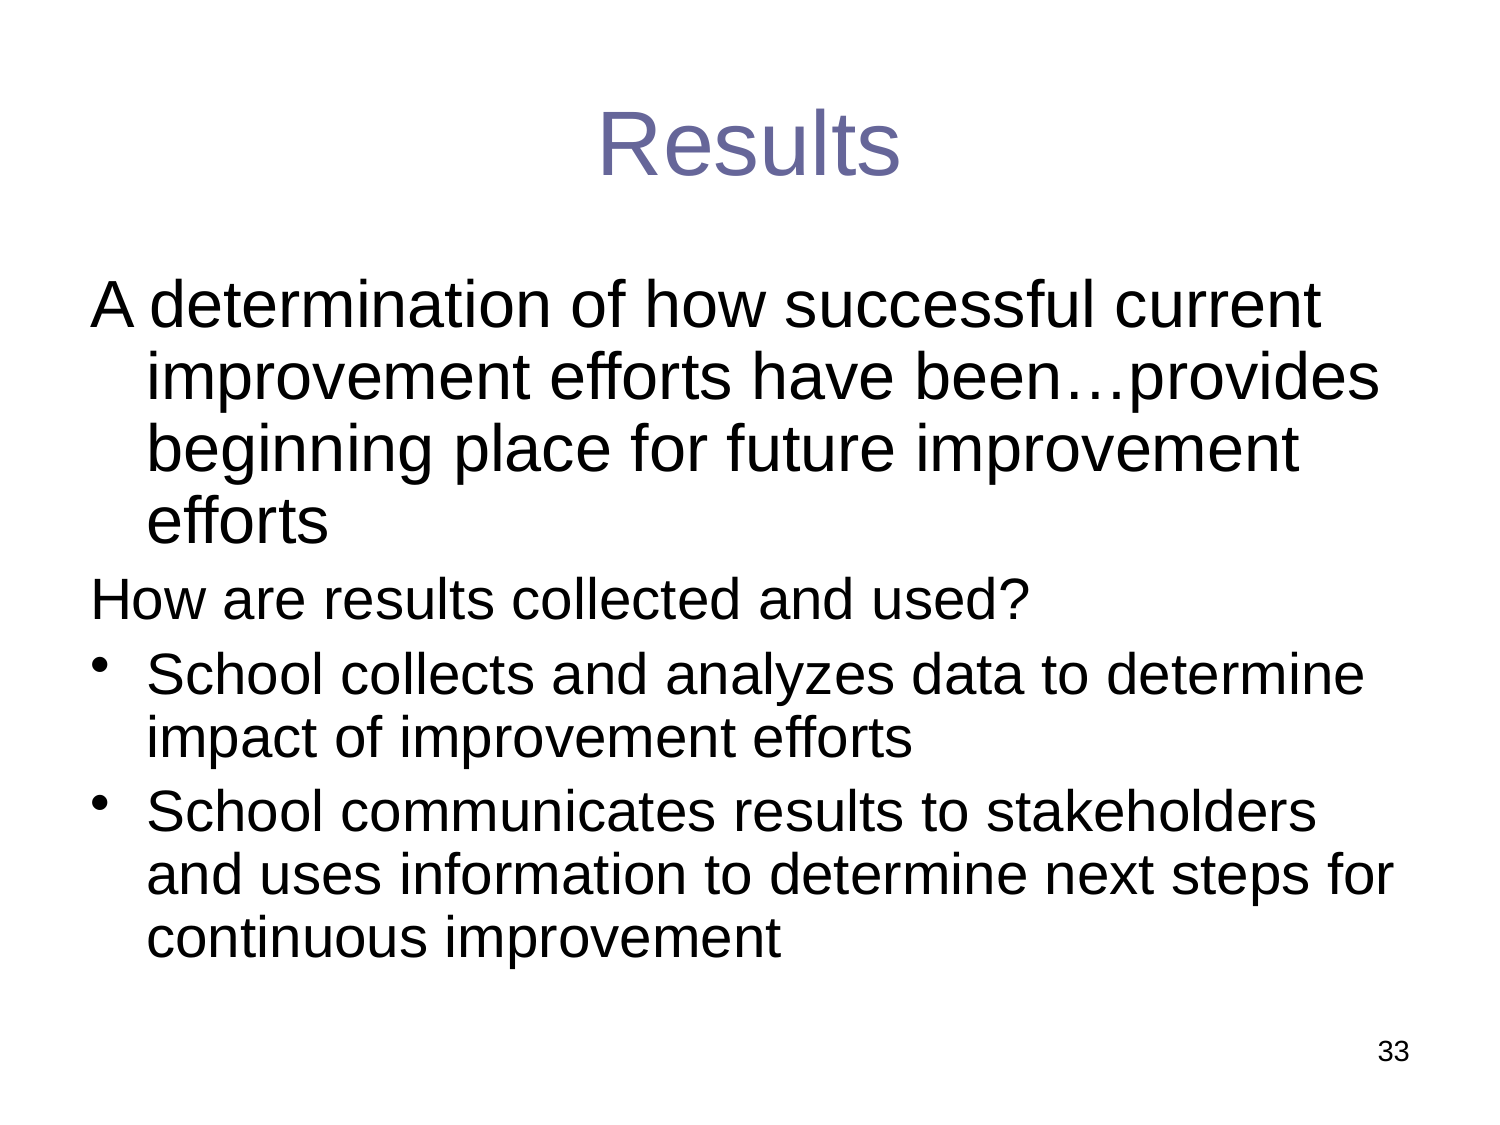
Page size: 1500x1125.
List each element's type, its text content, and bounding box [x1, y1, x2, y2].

slide_number 33 [1074, 1024, 1426, 1103]
title Results [74, 44, 1426, 233]
list A determination of how successful current improvement efforts have been…provides beginning place for future improvement efforts How are results collected and used? School collects and analyzes data to determine impact of improvement efforts School communicates results to stakeholders and uses information to determine next steps for continuous improvement [74, 262, 1426, 1006]
